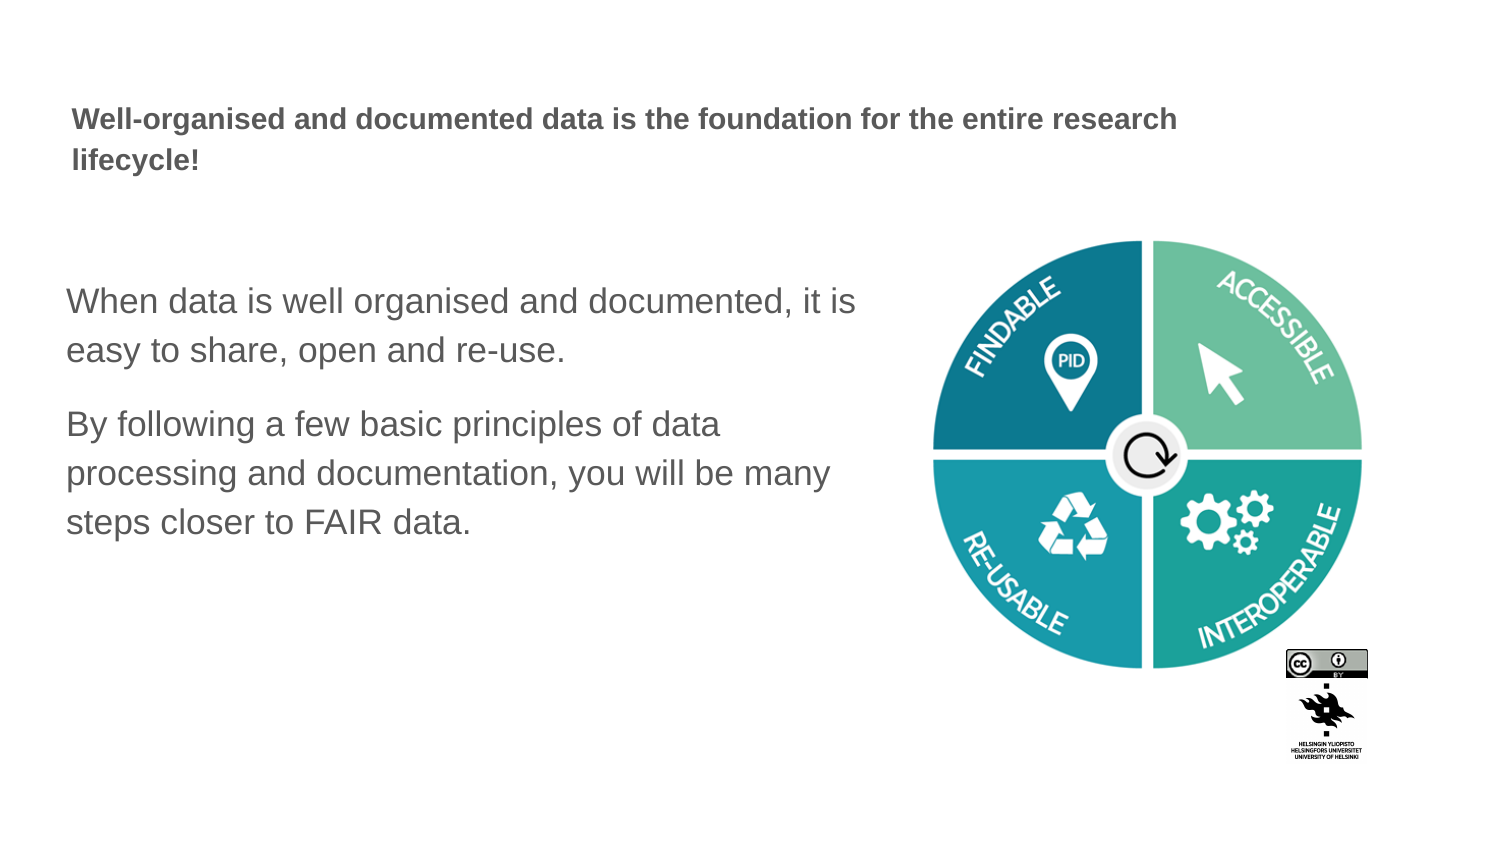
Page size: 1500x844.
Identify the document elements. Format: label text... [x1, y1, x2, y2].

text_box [864, 177, 1434, 765]
title Well-organised and documented data is the foundation for the entire research lifecycle! [56, 33, 1296, 189]
list When data is well organised and documented, it is easy to share, open and re-use. By following a few basic principles of data processing and documentation, you will be many steps closer to FAIR data. [51, 189, 859, 750]
